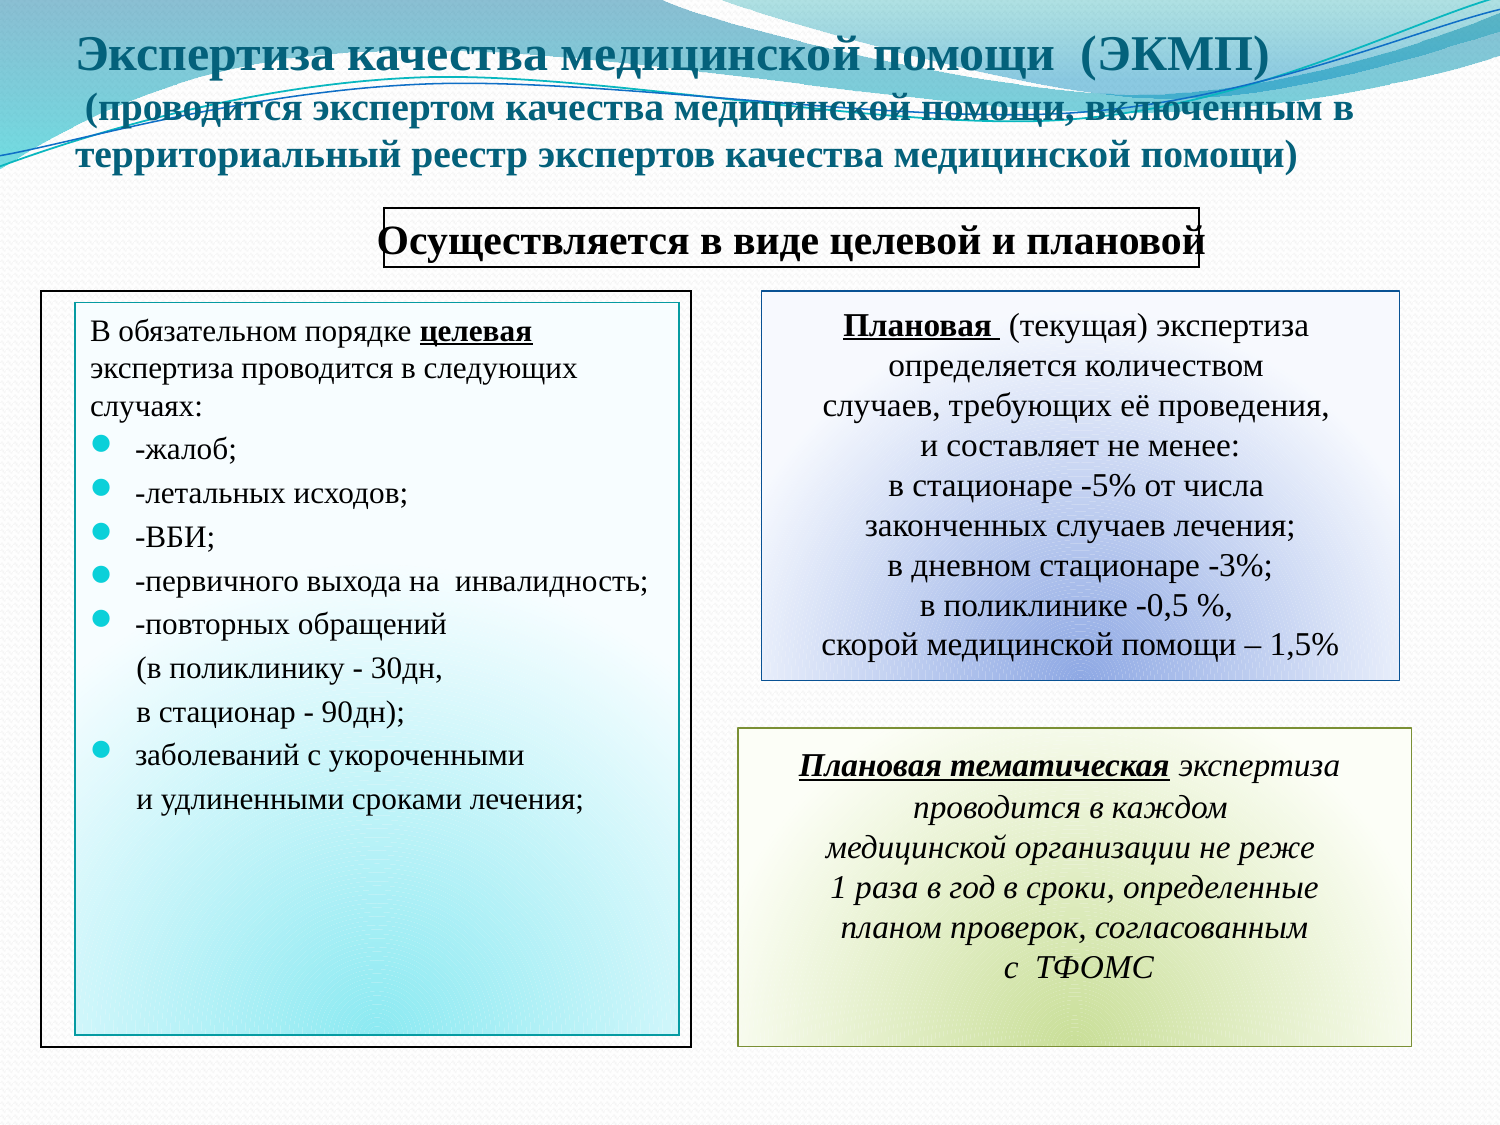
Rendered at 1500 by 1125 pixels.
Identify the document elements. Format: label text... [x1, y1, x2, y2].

text_box Осуществляется в виде целевой и плановой [383, 208, 1199, 268]
title Экспертиза качества медицинской помощи (ЭКМП) (проводится экспертом качества медицинской помощи, включенным в территориальный реестр экспертов качества медицинской помощи) [74, 0, 1426, 177]
text_box [41, 290, 691, 1047]
text_box Плановая (текущая) экспертиза определяется количеством случаев, требующих её проведения, и составляет не менее: в стационаре -5% от числа законченных случаев лечения; в дневном стационаре -3%; в поликлинике -0,5 %, скорой медицинской помощи – 1,5% [761, 290, 1400, 681]
text_box Плановая тематическая экспертиза проводится в каждом медицинской организации не реже 1 раза в год в сроки, определенные планом проверок, согласованным с ТФОМС [737, 727, 1412, 1047]
